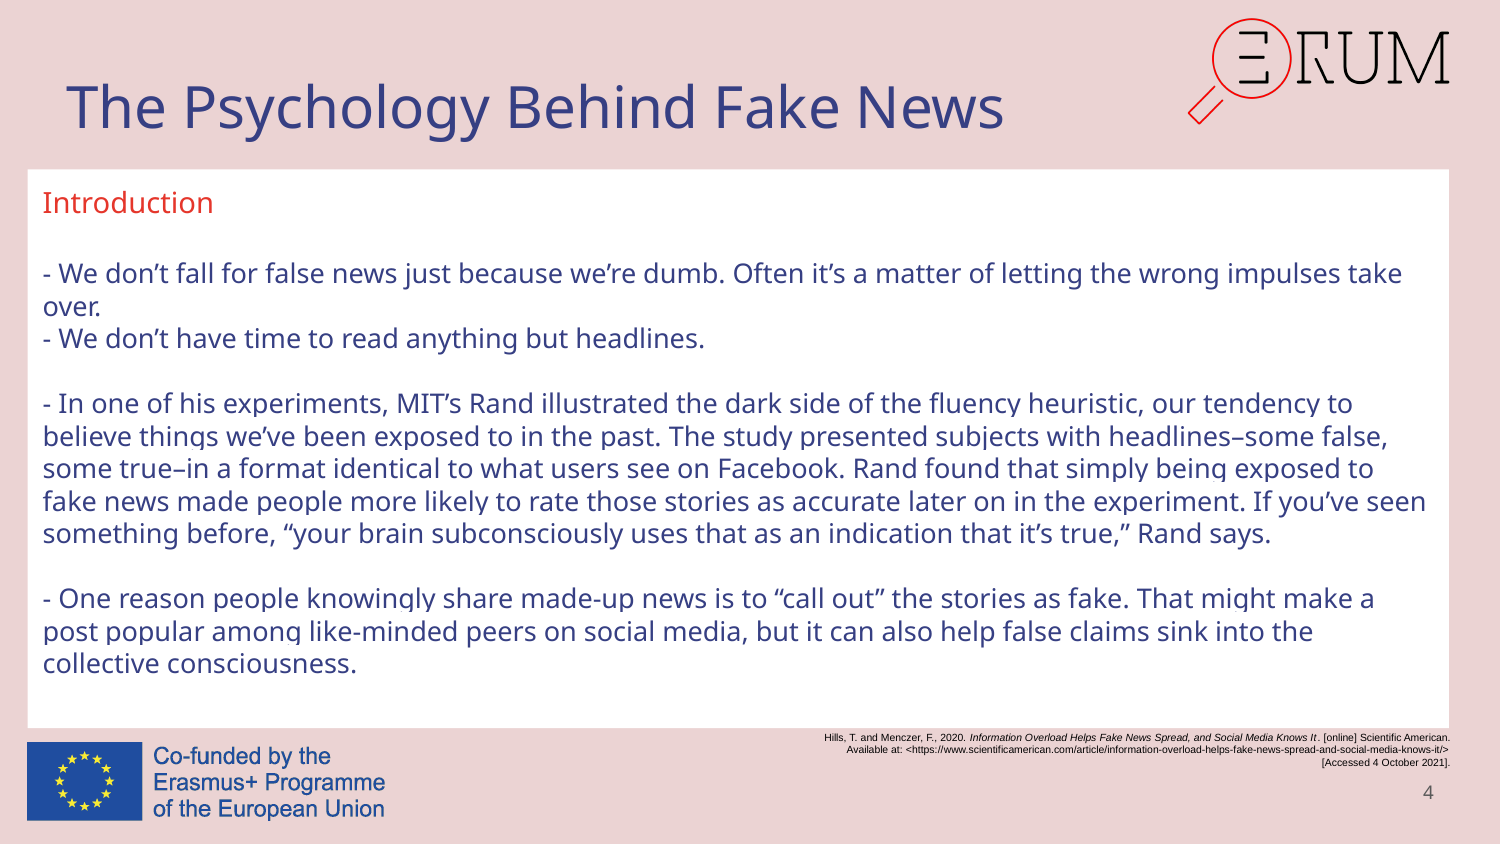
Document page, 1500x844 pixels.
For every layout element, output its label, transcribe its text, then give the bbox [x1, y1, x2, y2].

list Introduction - We don’t fall for false news just because we’re dumb. Often it’s a matter of letting the wrong impulses take over. - We don’t have time to read anything but headlines. - In one of his experiments, MIT’s Rand illustrated the dark side of the fluency heuristic, our tendency to believe things we’ve been exposed to in the past. The study presented subjects with headlines–some false, some true–in a format identical to what users see on Facebook. Rand found that simply being exposed to fake news made people more likely to rate those stories as accurate later on in the experiment. If you’ve seen something before, “your brain subconsciously uses that as an indication that it’s true,” Rand says. - One reason people knowingly share made-up news is to “call out” the stories as fake. That might make a post popular among like-minded peers on social media, but it can also help false claims sink into the collective consciousness. [27, 169, 1449, 729]
title The Psychology Behind Fake News [51, 55, 1168, 150]
picture [1136, 0, 1500, 137]
text_box Hills, T. and Menczer, F., 2020. Information Overload Helps Fake News Spread, and Social Media Knows It. [online] Scientific American. Available at: <https://www.scientificamerican.com/article/information-overload-helps-fake-news-spread-and-social-media-knows-it/> [Accessed 4 October 2021]. [800, 715, 1467, 783]
picture [27, 742, 385, 821]
slide_number 4 [1358, 783, 1449, 826]
